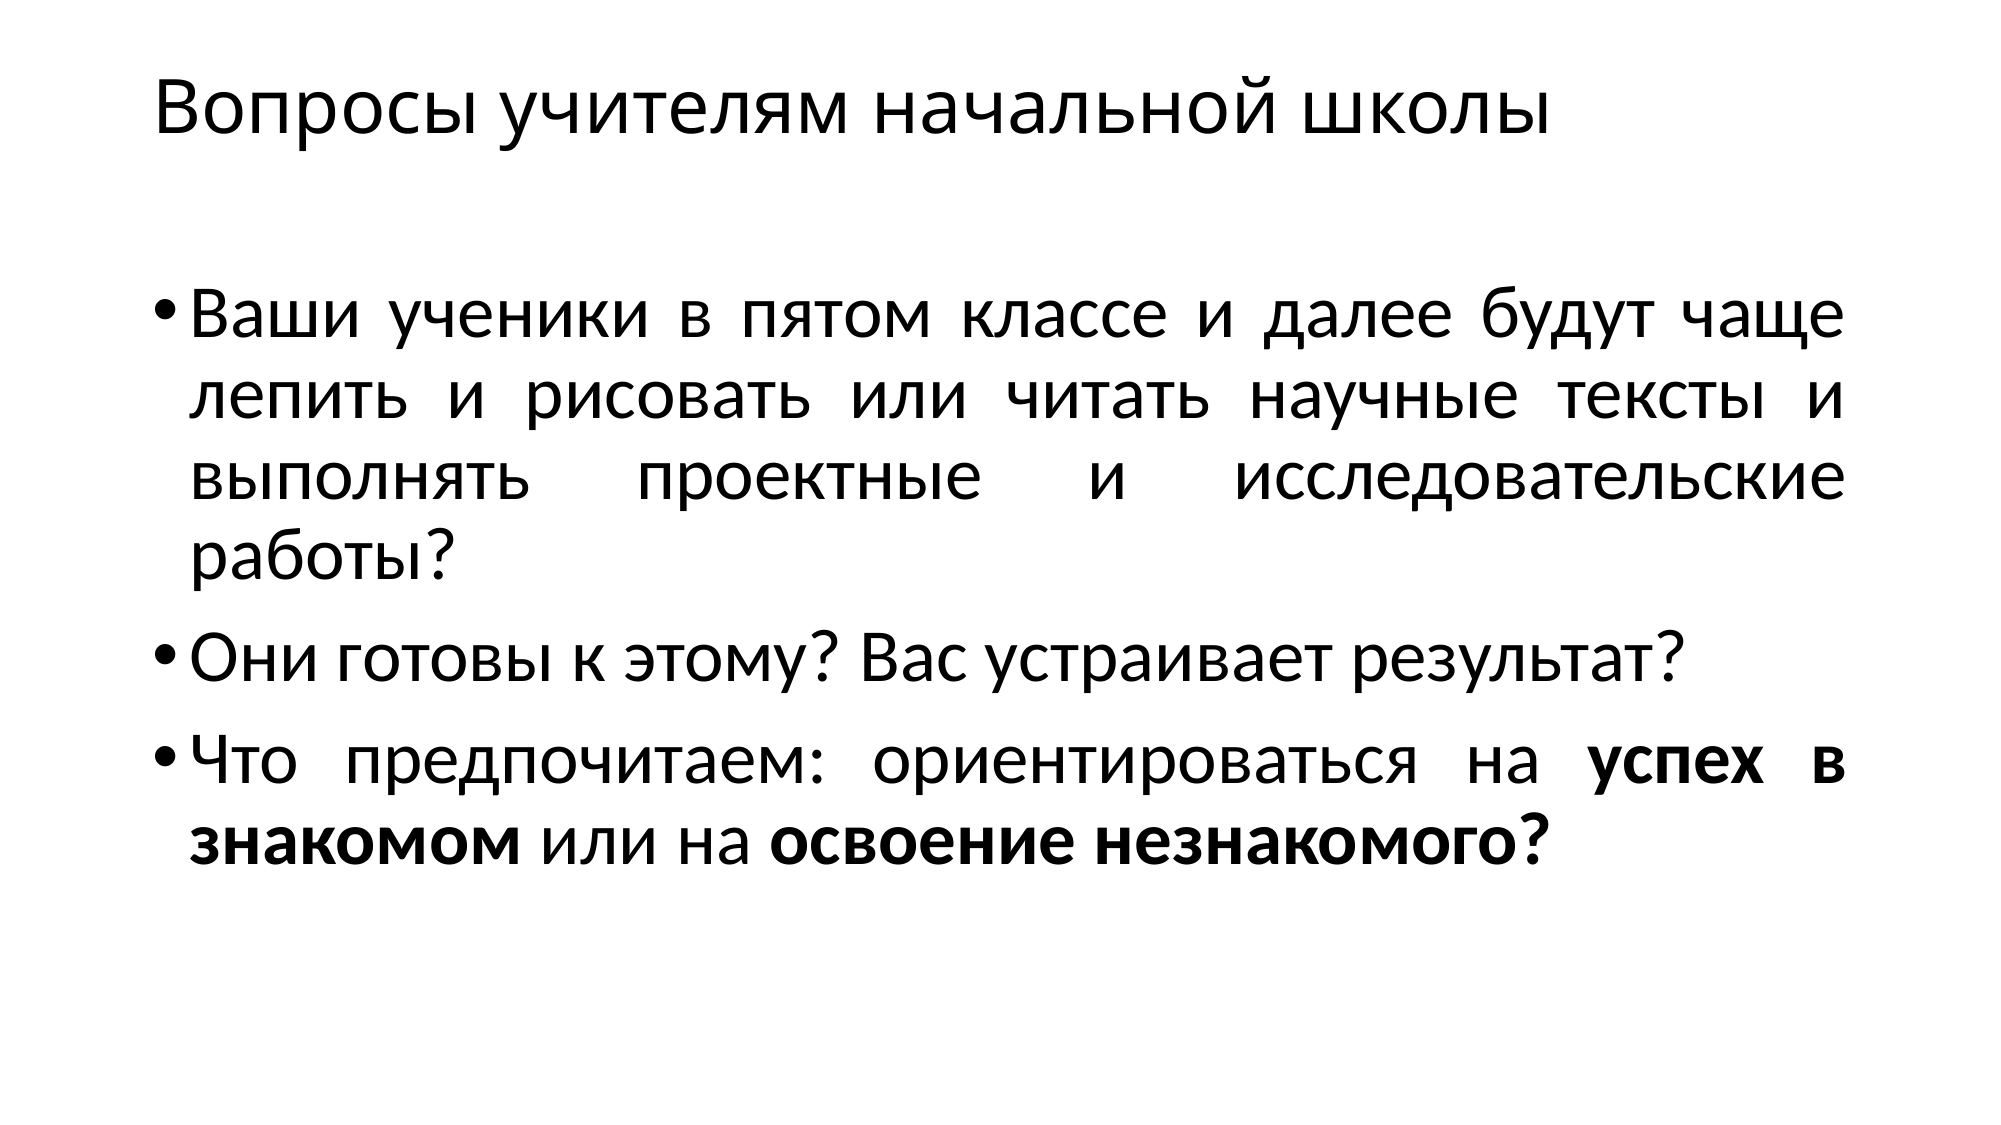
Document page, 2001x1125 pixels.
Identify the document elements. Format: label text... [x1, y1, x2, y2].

list Ваши ученики в пятом классе и далее будут чаще лепить и рисовать или читать научные тексты и выполнять проектные и исследовательские работы? Они готовы к этому? Вас устраивает результат? Что предпочитаем: ориентироваться на успех в знакомом или на освоение незнакомого? [137, 264, 1863, 968]
title Вопросы учителям начальной школы [137, 59, 1863, 158]
